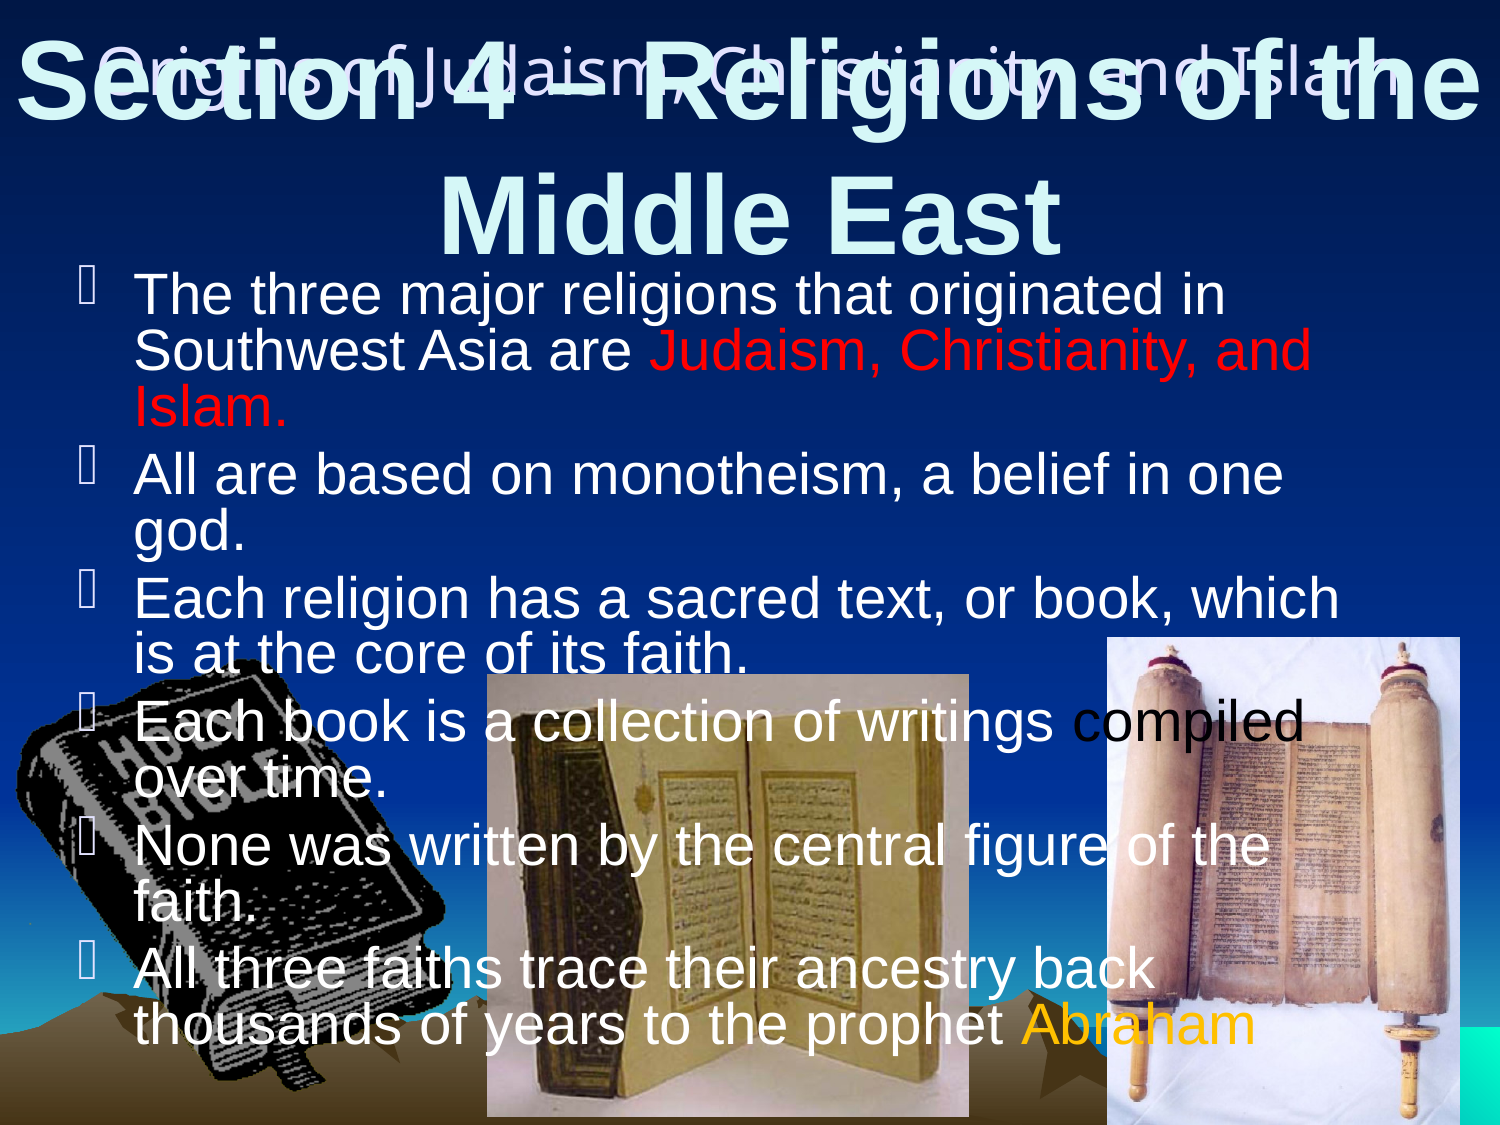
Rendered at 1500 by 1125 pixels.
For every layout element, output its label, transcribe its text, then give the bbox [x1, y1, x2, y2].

picture [1096, 1027, 1101, 1040]
list The three major religions that originated in Southwest Asia are Judaism, Christianity, and Islam. All are based on monotheism, a belief in one god. Each religion has a sacred text, or book, which is at the core of its faith. Each book is a collection of writings compiled over time. None was written by the central figure of the faith. All three faiths trace their ancestry back thousands of years to the prophet Abraham [62, 285, 1413, 1001]
text_box Section 4 – Religions of the Middle East [0, 0, 1500, 285]
picture [1107, 637, 1460, 1125]
picture [0, 652, 969, 1125]
